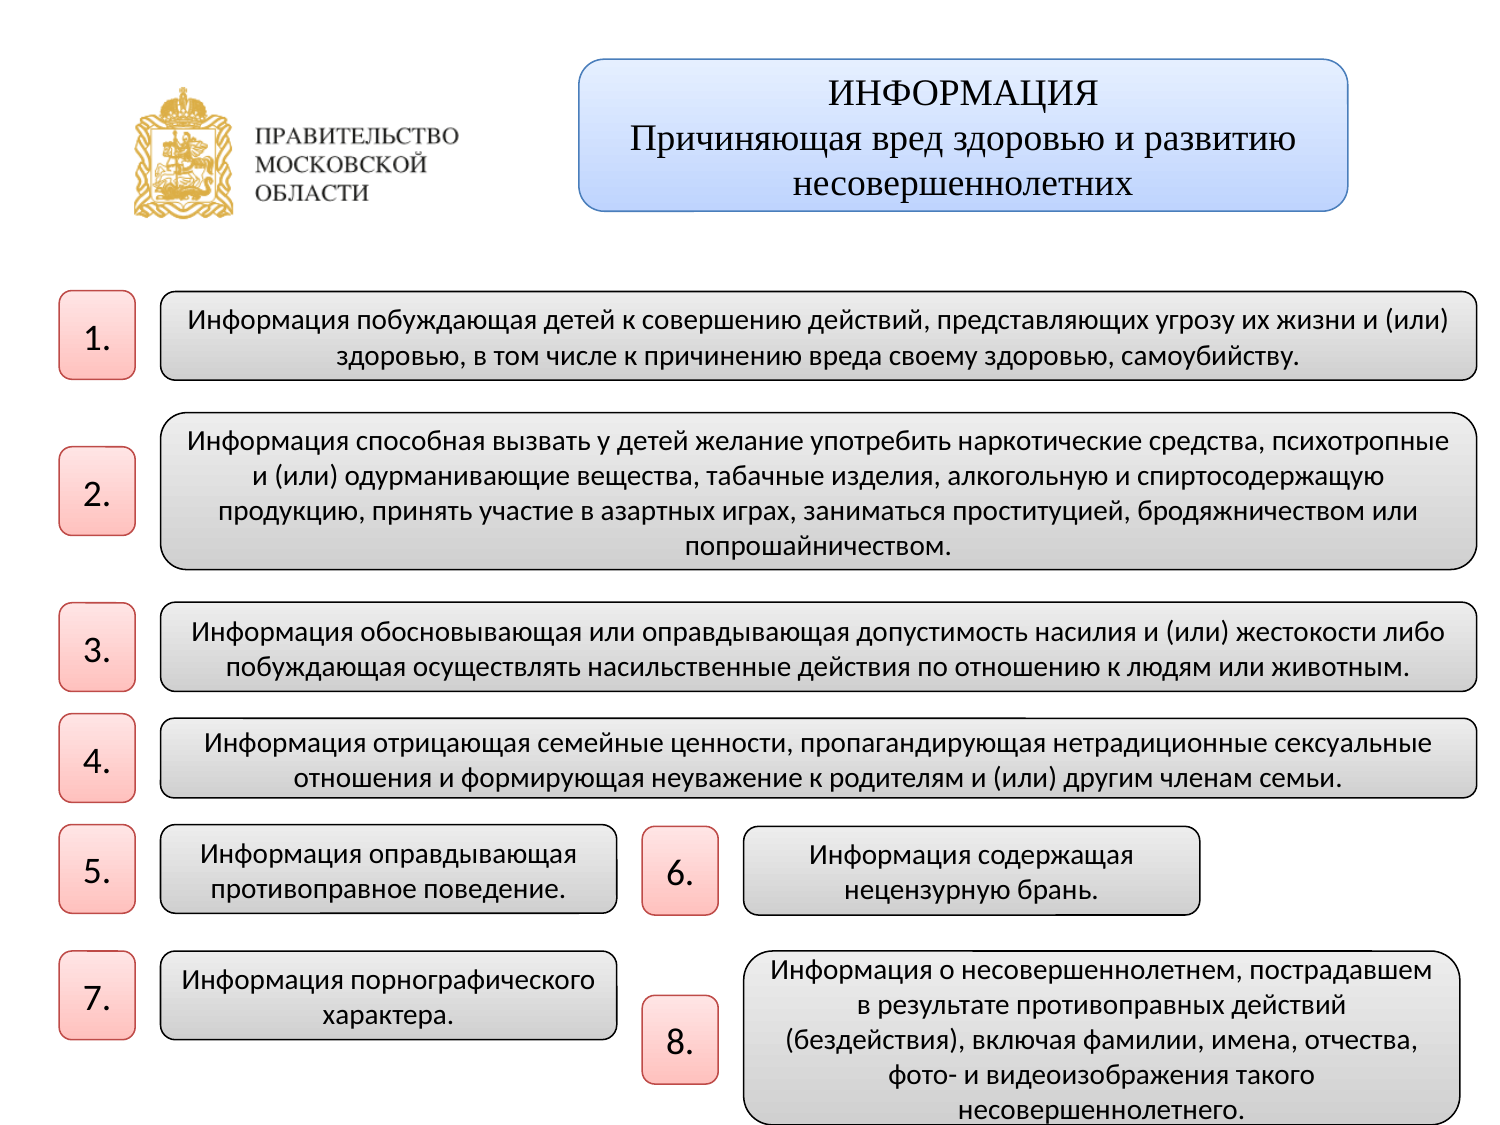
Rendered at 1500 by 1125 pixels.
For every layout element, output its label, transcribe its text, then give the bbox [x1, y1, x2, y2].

picture [41, 39, 521, 265]
text_box Информация побуждающая детей к совершению действий, представляющих угрозу их жизни и (или) здоровью, в том числе к причинению вреда своему здоровью, самоубийству. [160, 291, 1477, 381]
text_box ИНФОРМАЦИЯ Причиняющая вред здоровью и развитию несовершеннолетних [578, 59, 1348, 212]
text_box 8. [642, 995, 719, 1085]
text_box 1. [59, 290, 136, 380]
text_box Информация отрицающая семейные ценности, пропагандирующая нетрадиционные сексуальные отношения и формирующая неуважение к родителям и (или) другим членам семьи. [160, 718, 1477, 798]
text_box 4. [59, 713, 136, 803]
text_box 6. [642, 826, 719, 916]
text_box Информация порнографического характера. [160, 951, 617, 1040]
text_box Информация содержащая нецензурную брань. [743, 826, 1200, 916]
text_box Информация оправдывающая противоправное поведение. [160, 824, 617, 914]
text_box 5. [59, 824, 136, 914]
text_box 2. [59, 446, 136, 536]
text_box 7. [59, 950, 136, 1040]
text_box Информация обосновывающая или оправдывающая допустимость насилия и (или) жестокости либо побуждающая осуществлять насильственные действия по отношению к людям или животным. [160, 602, 1477, 692]
text_box Информация о несовершеннолетнем, пострадавшем в результате противоправных действий (бездействия), включая фамилии, имена, отчества, фото- и видеоизображения такого несовершеннолетнего. [743, 950, 1460, 1125]
text_box 3. [59, 602, 136, 692]
text_box Информация способная вызвать у детей желание употребить наркотические средства, психотропные и (или) одурманивающие вещества, табачные изделия, алкогольную и спиртосодержащую продукцию, принять участие в азартных играх, заниматься проституцией, бродяжничеством или попрошайничеством. [160, 412, 1477, 570]
